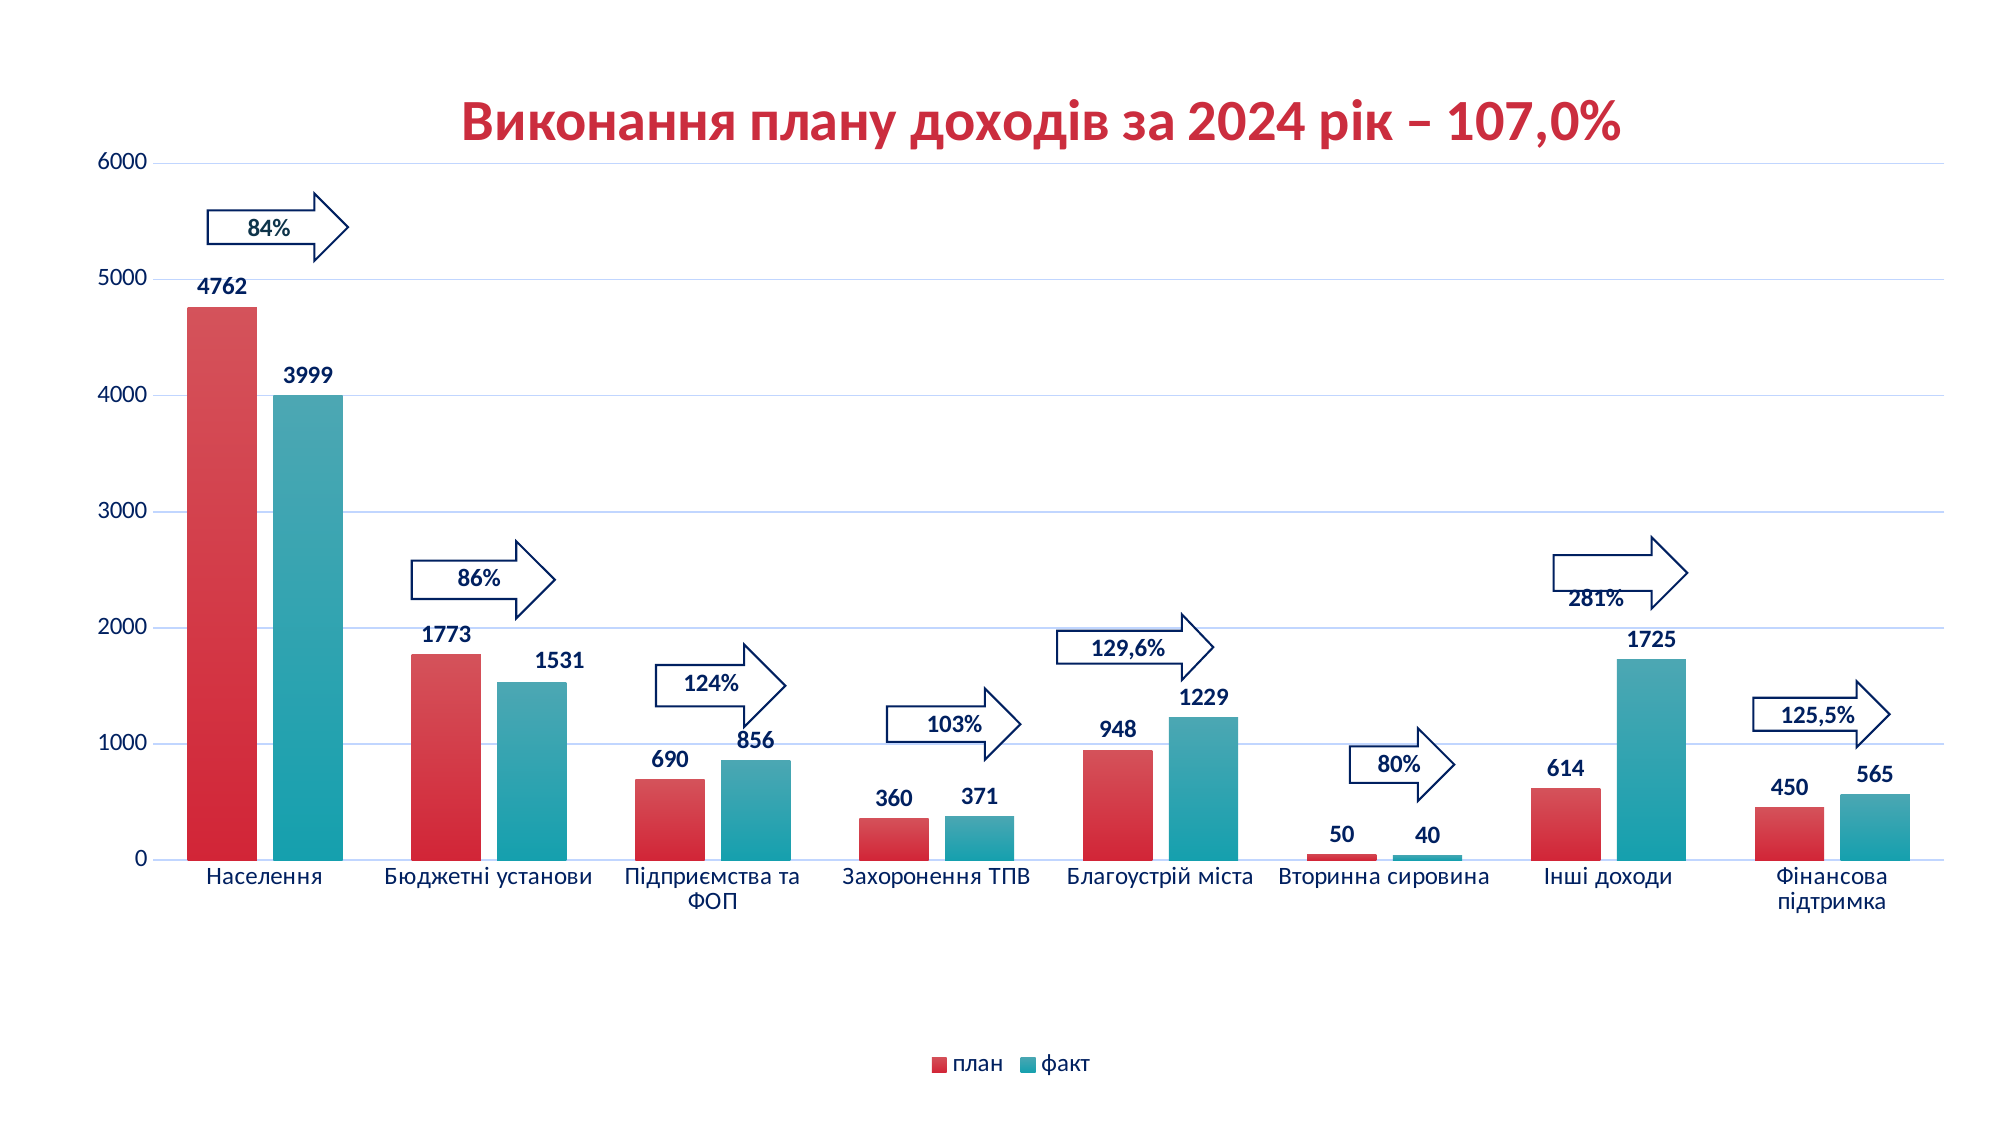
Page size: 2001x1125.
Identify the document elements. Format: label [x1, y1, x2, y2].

chart [43, 41, 1978, 1084]
